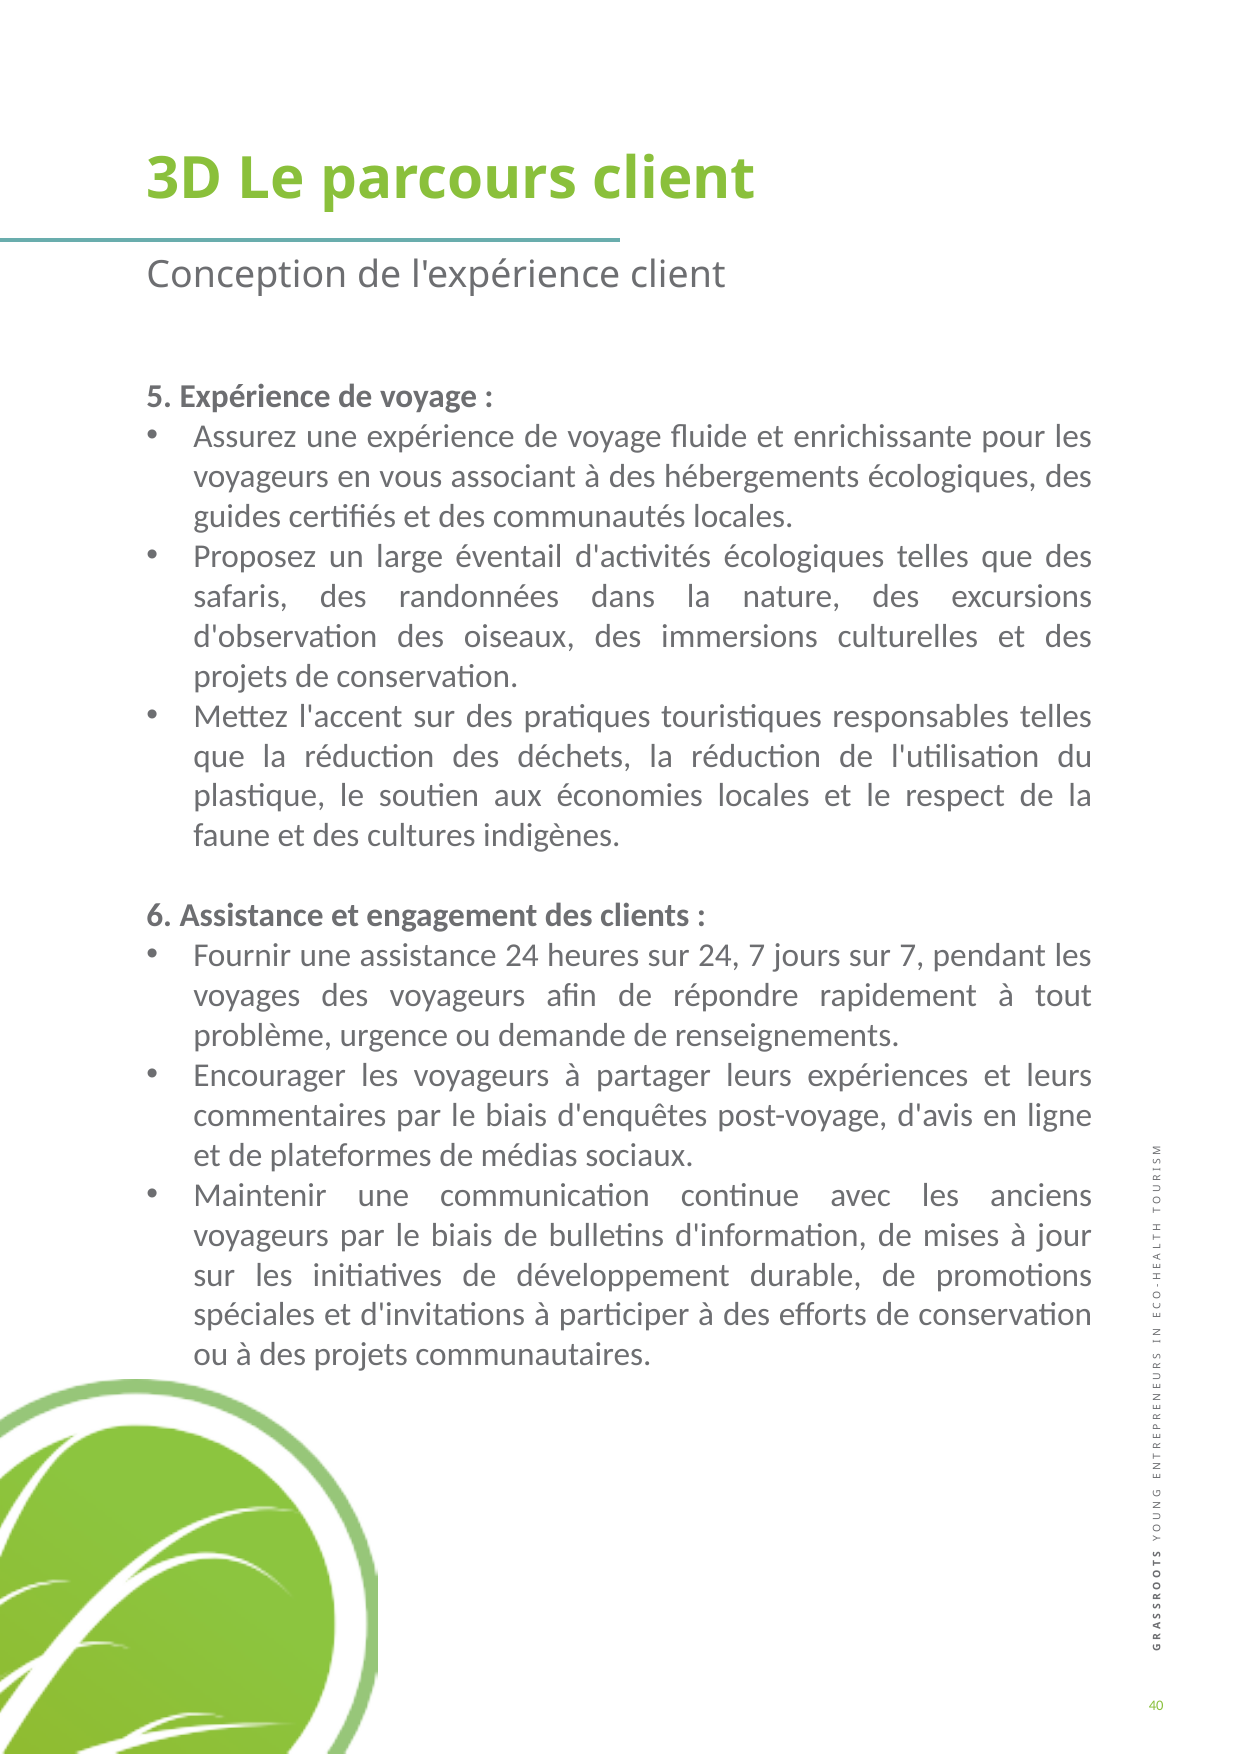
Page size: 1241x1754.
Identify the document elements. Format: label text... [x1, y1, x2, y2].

list Conception de l'expérience client [131, 242, 1109, 371]
slide_number 40 [1125, 1666, 1187, 1743]
list 5. Expérience de voyage : Assurez une expérience de voyage fluide et enrichissante pour les voyageurs en vous associant à des hébergements écologiques, des guides certifiés et des communautés locales. Proposez un large éventail d'activités écologiques telles que des safaris, des randonnées dans la nature, des excursions d'observation des oiseaux, des immersions culturelles et des projets de conservation. Mettez l'accent sur des pratiques touristiques responsables telles que la réduction des déchets, la réduction de l'utilisation du plastique, le soutien aux économies locales et le respect de la faune et des cultures indigènes. 6. Assistance et engagement des clients : Fournir une assistance 24 heures sur 24, 7 jours sur 7, pendant les voyages des voyageurs afin de répondre rapidement à tout problème, urgence ou demande de renseignements. Encourager les voyageurs à partager leurs expériences et leurs commentaires par le biais d'enquêtes post-voyage, d'avis en ligne et de plateformes de médias sociaux. Maintenir une communication continue avec les anciens voyageurs par le biais de bulletins d'information, de mises à jour sur les initiatives de développement durable, de promotions spéciales et d'invitations à participer à des efforts de conservation ou à des projets communautaires. [131, 371, 1109, 1581]
list 3D Le parcours client [131, 132, 1109, 242]
text_box [320, 615, 351, 664]
